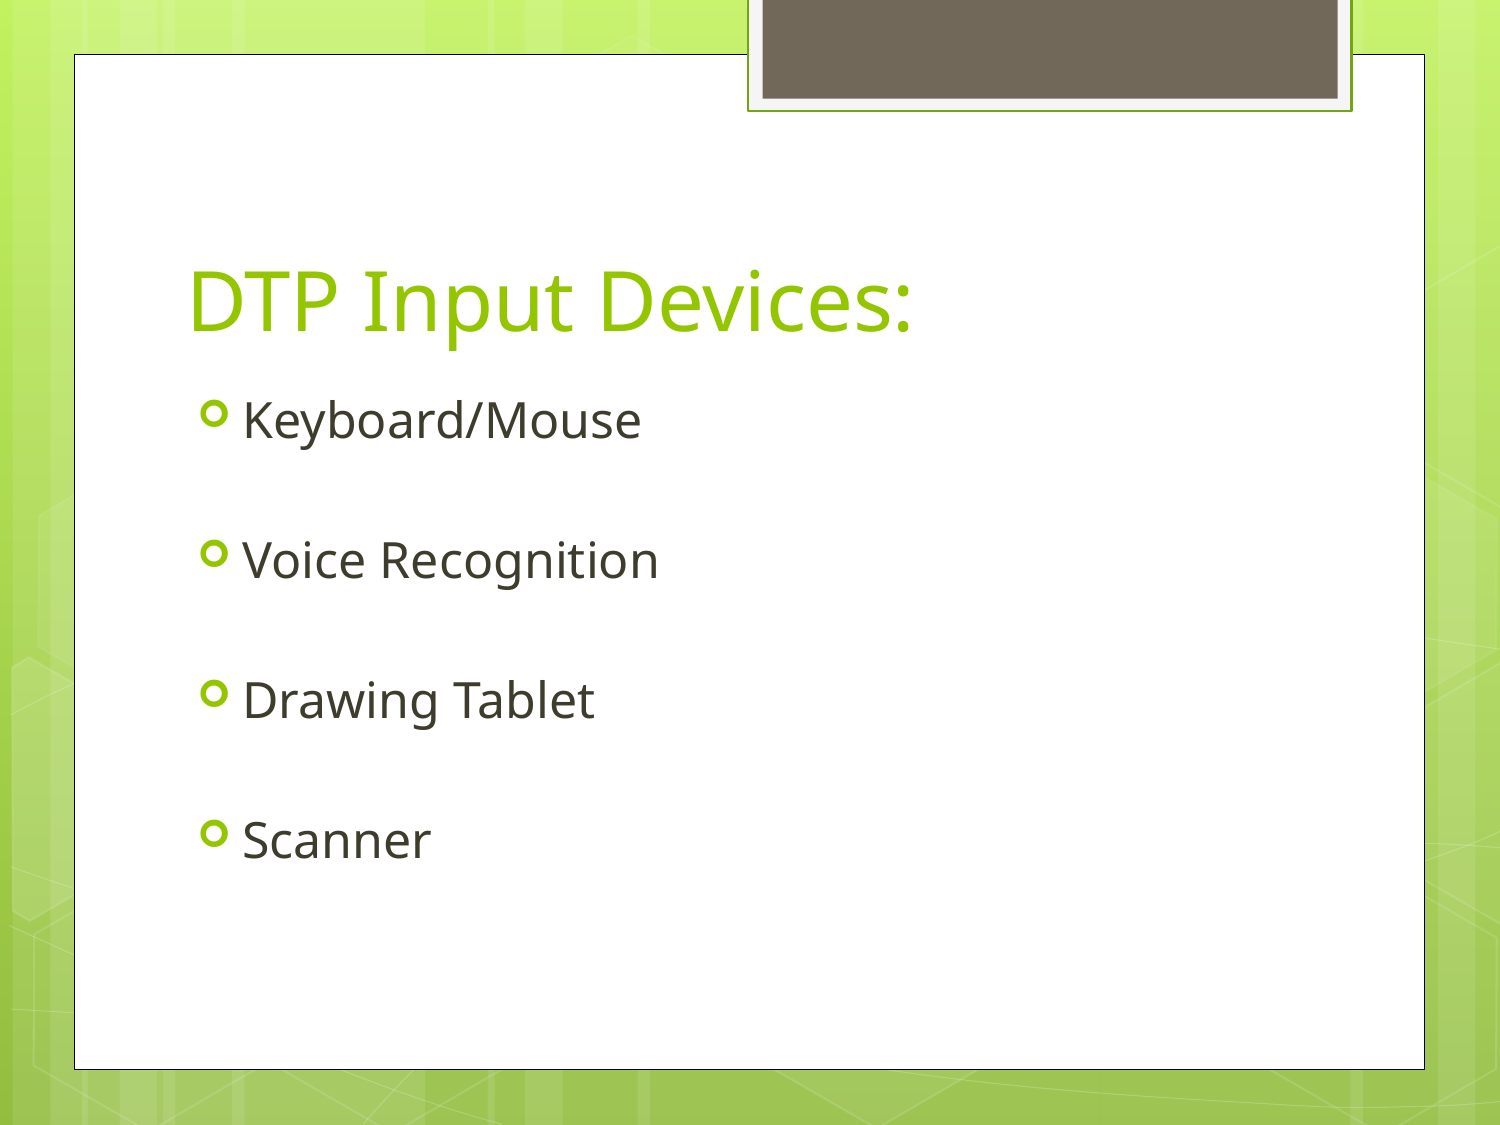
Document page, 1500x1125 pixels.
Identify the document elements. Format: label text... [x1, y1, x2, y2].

list Keyboard/Mouse Voice Recognition Drawing Tablet Scanner [171, 381, 1283, 957]
title DTP Input Devices: [171, 168, 1324, 357]
